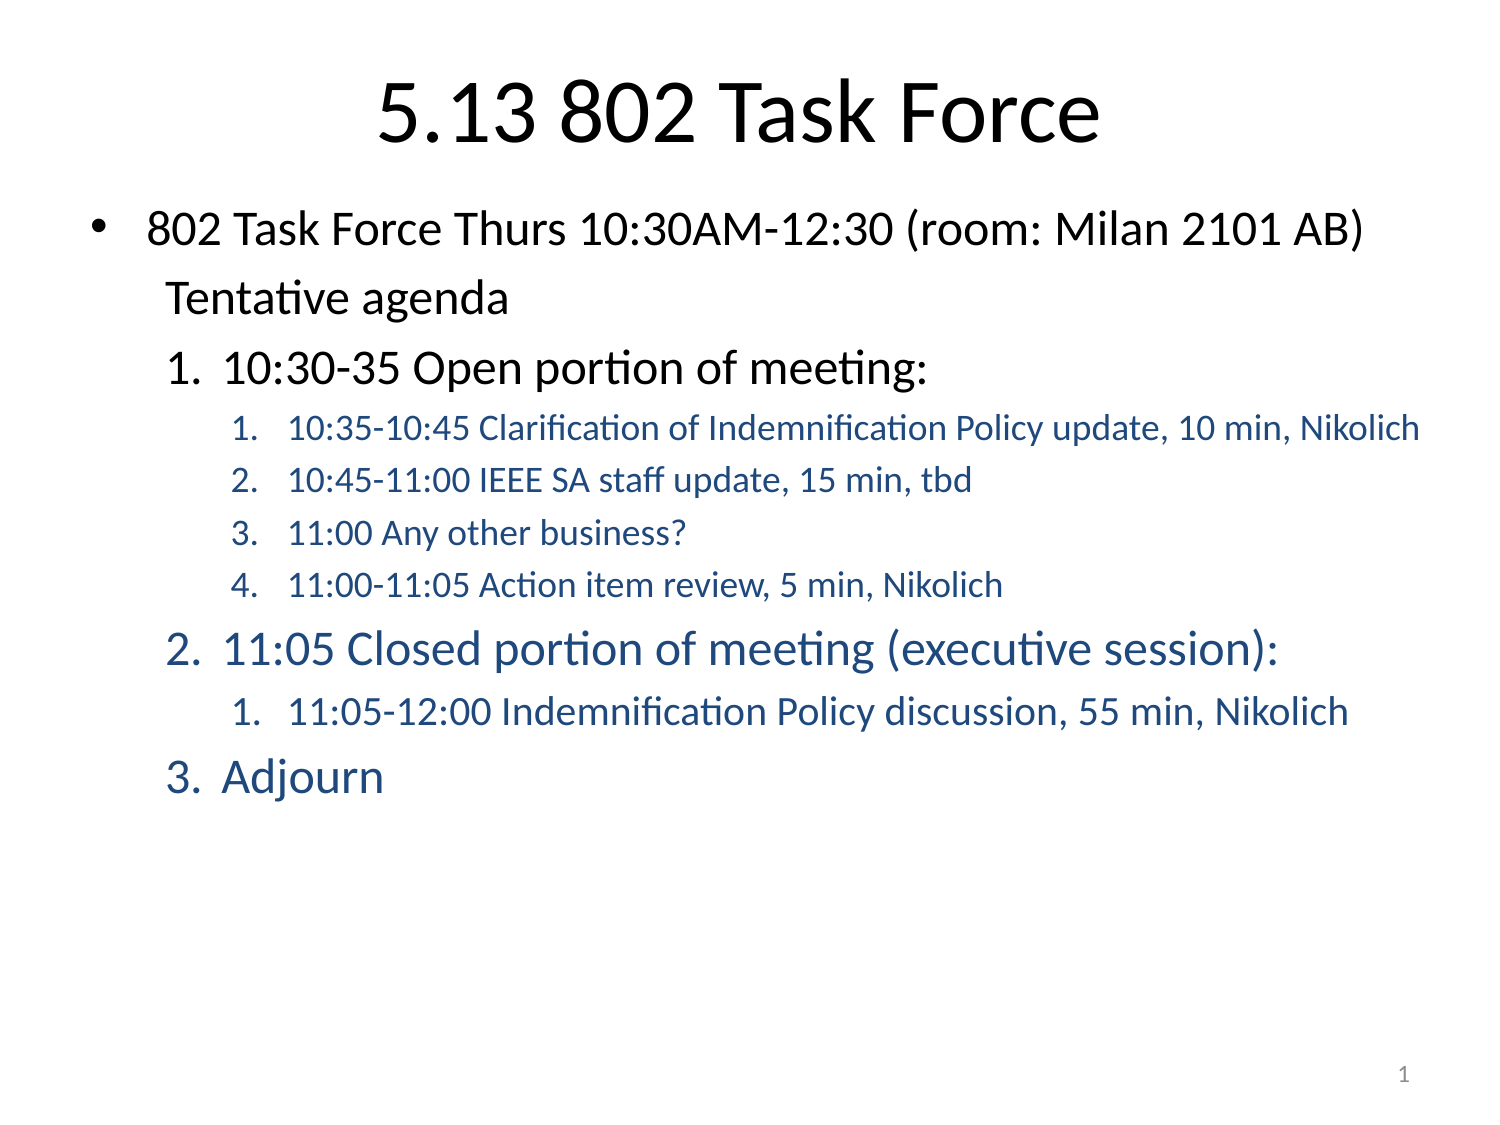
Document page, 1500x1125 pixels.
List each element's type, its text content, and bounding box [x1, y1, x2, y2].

slide_number 1 [1074, 1042, 1425, 1103]
list 802 Task Force Thurs 10:30AM-12:30 (room: Milan 2101 AB) Tentative agenda 10:30-35 Open portion of meeting: 10:35-10:45 Clarification of Indemnification Policy update, 10 min, Nikolich 10:45-11:00 IEEE SA staff update, 15 min, tbd 11:00 Any other business? 11:00-11:05 Action item review, 5 min, Nikolich 11:05 Closed portion of meeting (executive session): 11:05-12:00 Indemnification Policy discussion, 55 min, Nikolich Adjourn [75, 187, 1438, 963]
title 5.13 802 Task Force [112, 12, 1388, 187]
